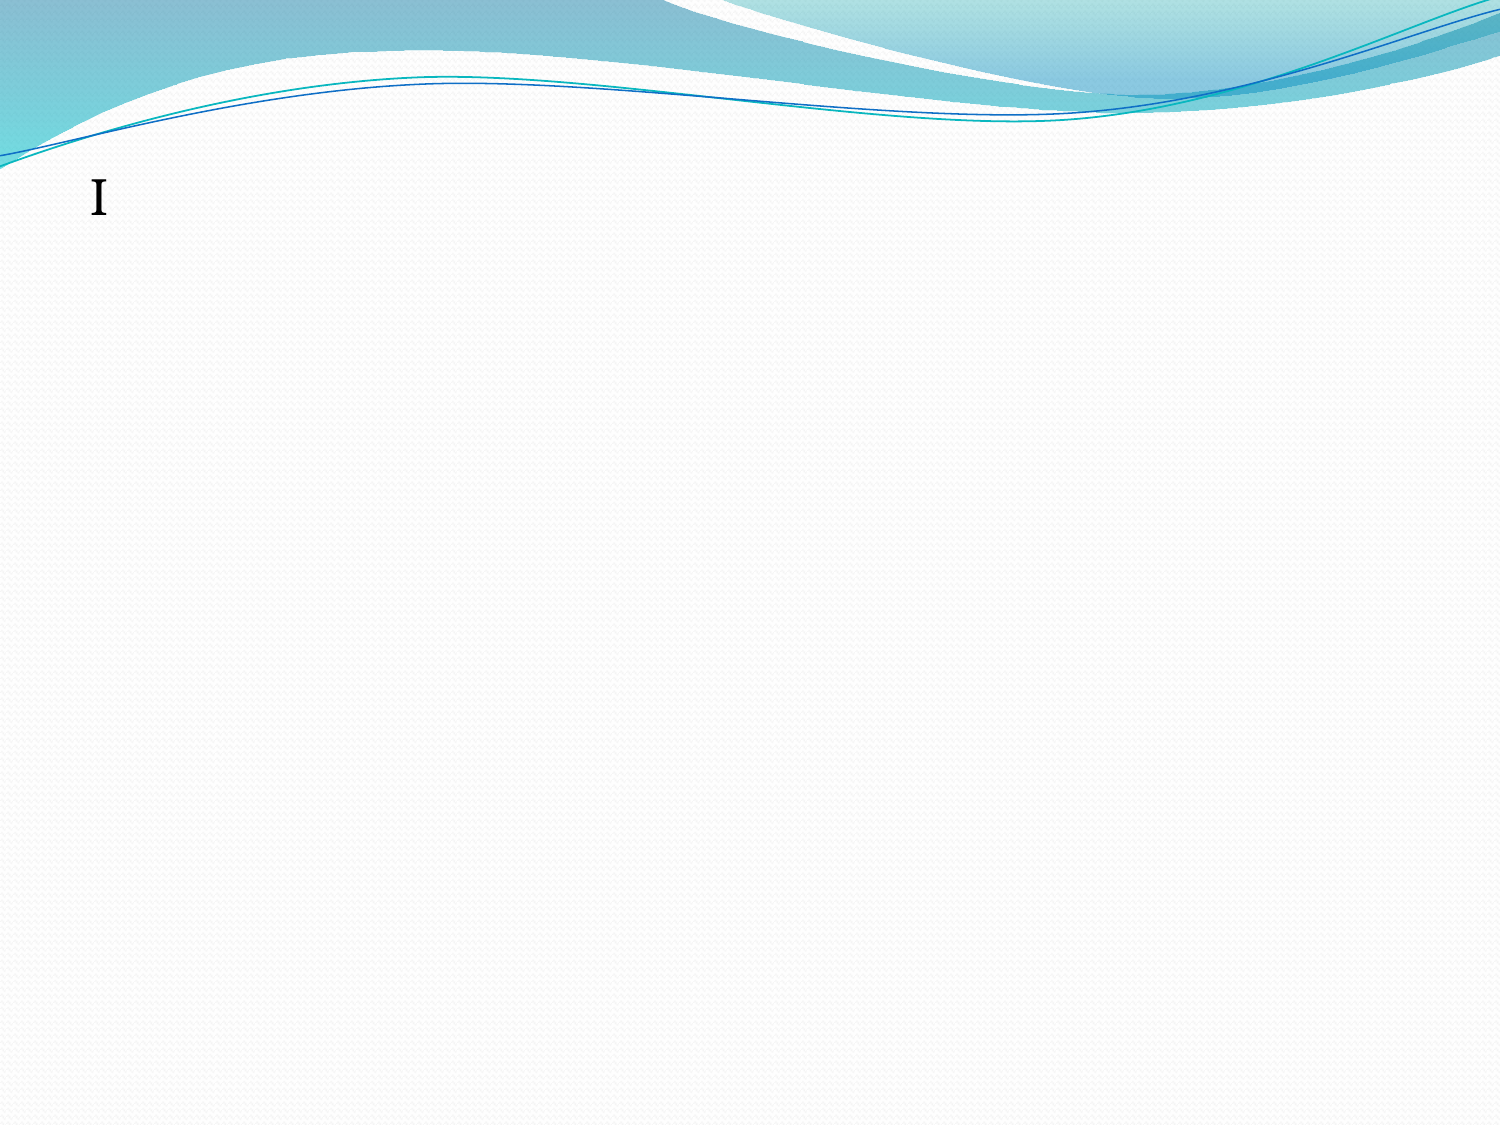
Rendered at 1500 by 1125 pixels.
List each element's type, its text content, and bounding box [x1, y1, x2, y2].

list I [75, 87, 1425, 1038]
